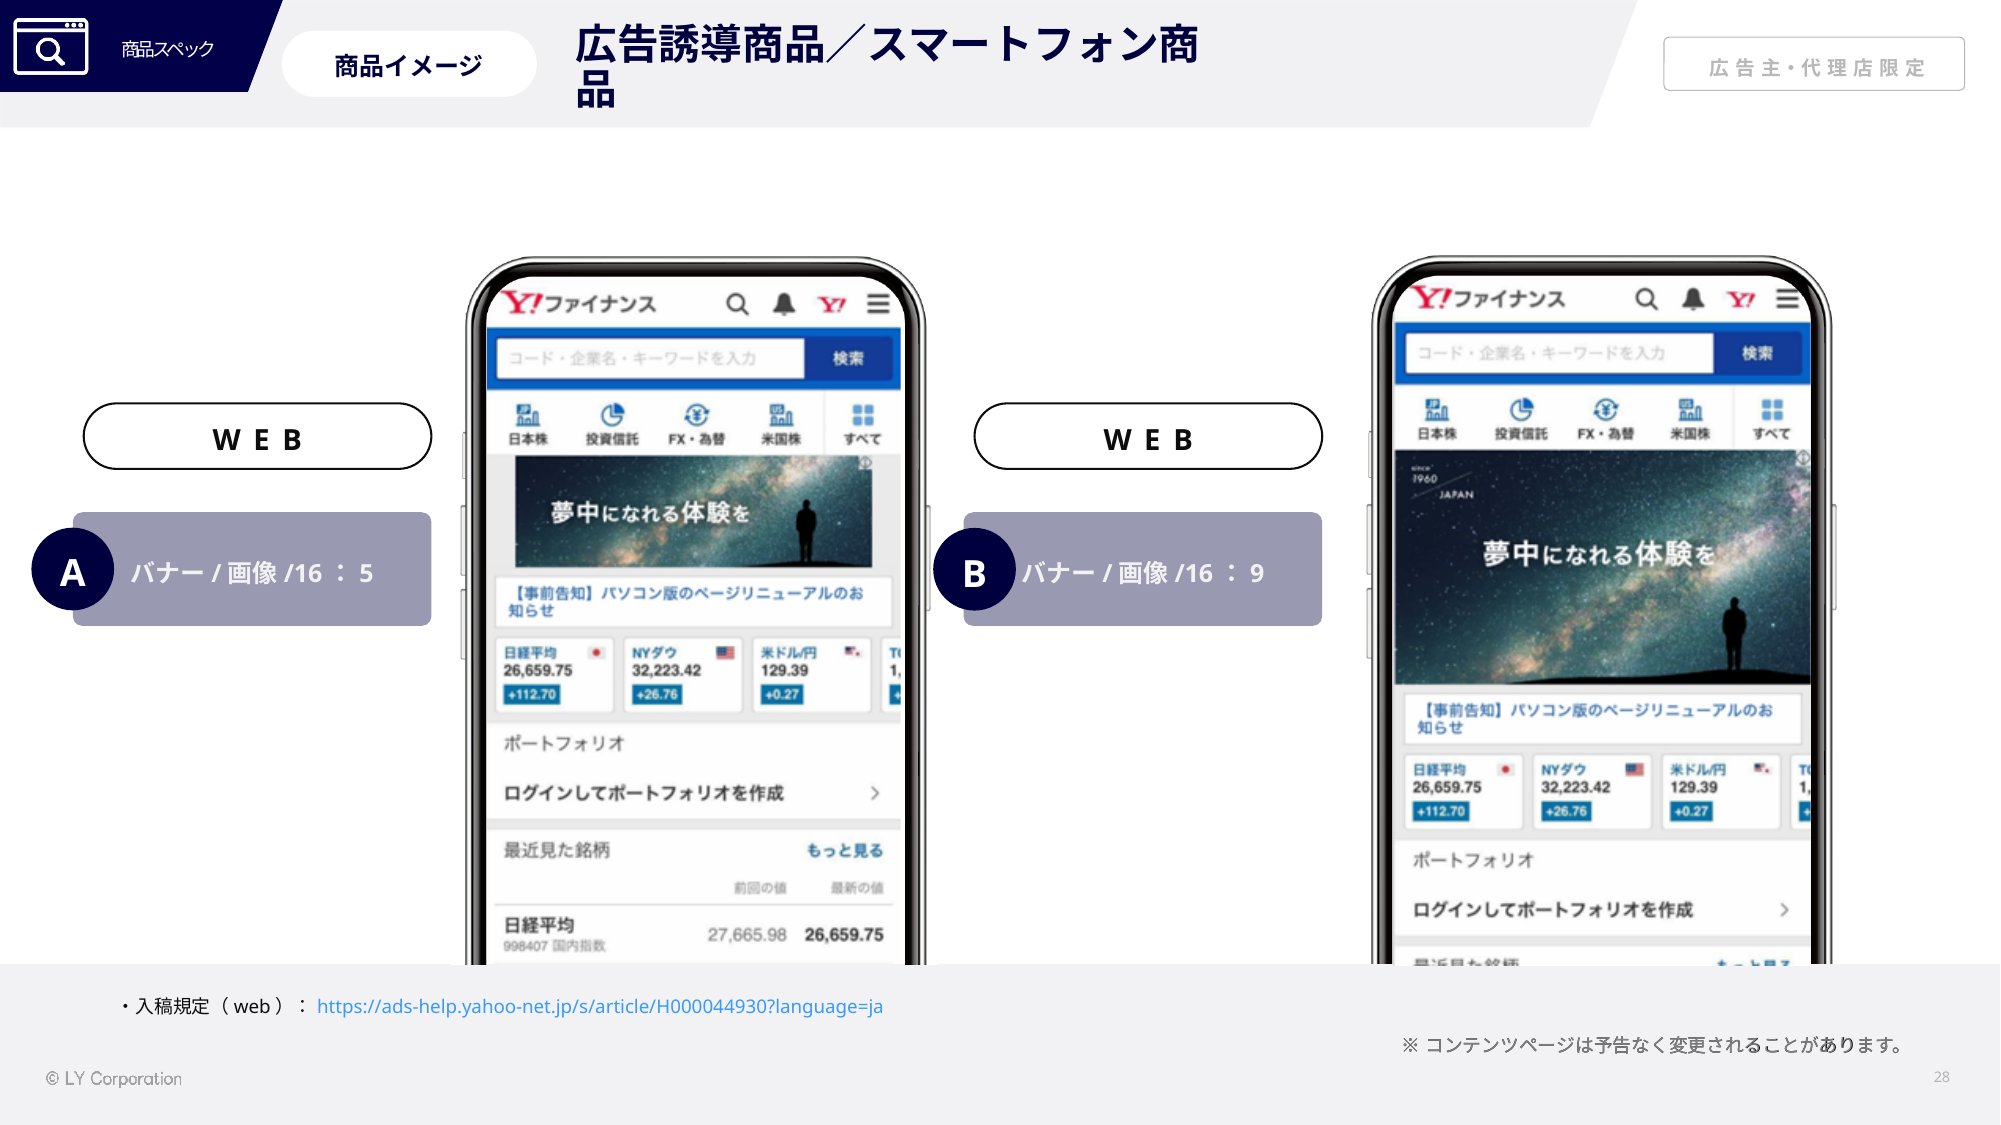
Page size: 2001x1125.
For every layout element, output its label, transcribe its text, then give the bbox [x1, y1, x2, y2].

text_box 商品イメージ [280, 29, 538, 98]
list 商品スペック [97, 13, 240, 81]
text_box WEB [83, 403, 432, 469]
text_box バナー/画像/16：5 [71, 511, 433, 627]
text_box ※コンテンツページは予告なく変更されることがあります。 [1401, 1033, 1911, 1056]
text_box WEB [974, 403, 1323, 469]
picture [1356, 243, 1845, 966]
picture [450, 244, 939, 965]
text_box バナー/画像/16：9 [962, 511, 1324, 627]
picture [46, 1071, 181, 1088]
text_box A [30, 526, 116, 612]
text_box ・入稿規定（web）：https://ads-help.yahoo-net.jp/s/article/H000044930?language=ja [102, 982, 1577, 1029]
picture [9, 5, 92, 87]
text_box B [939, 526, 1017, 612]
list 広告誘導商品／スマートフォン商品 [575, 41, 1218, 97]
